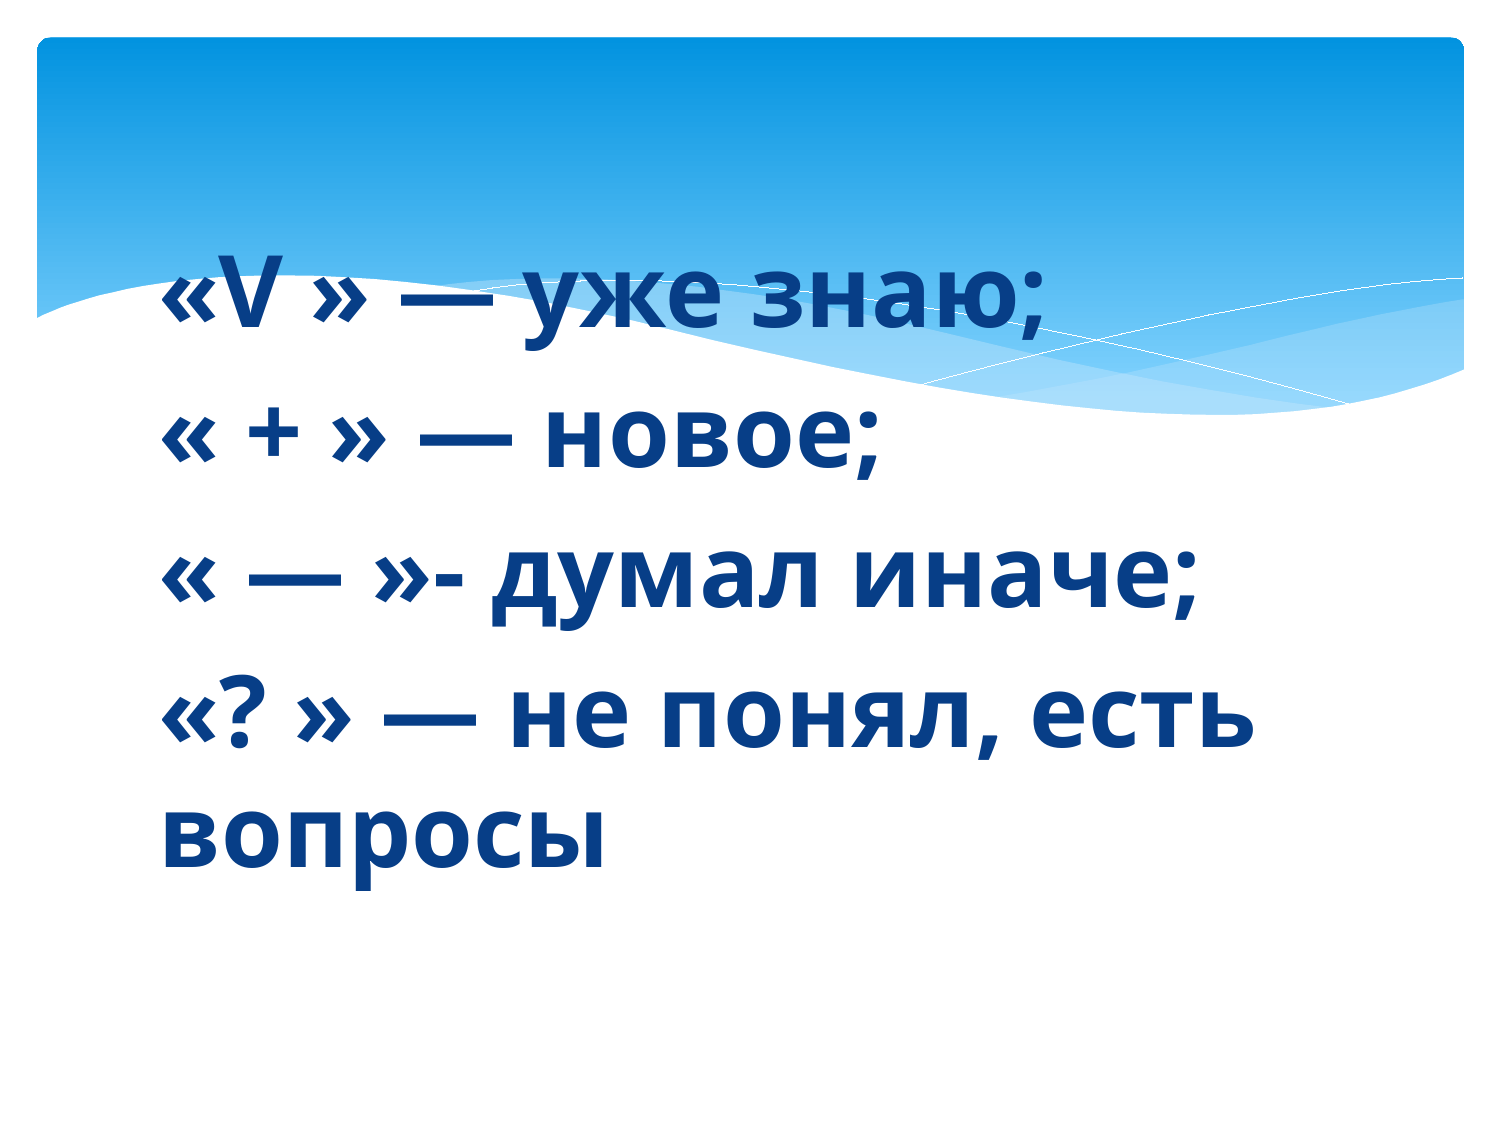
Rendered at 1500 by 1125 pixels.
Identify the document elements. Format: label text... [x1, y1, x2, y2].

list «V » — уже знаю; « + » — новое; « — »- думал иначе; «? » — не понял, есть вопросы [143, 219, 1424, 1005]
